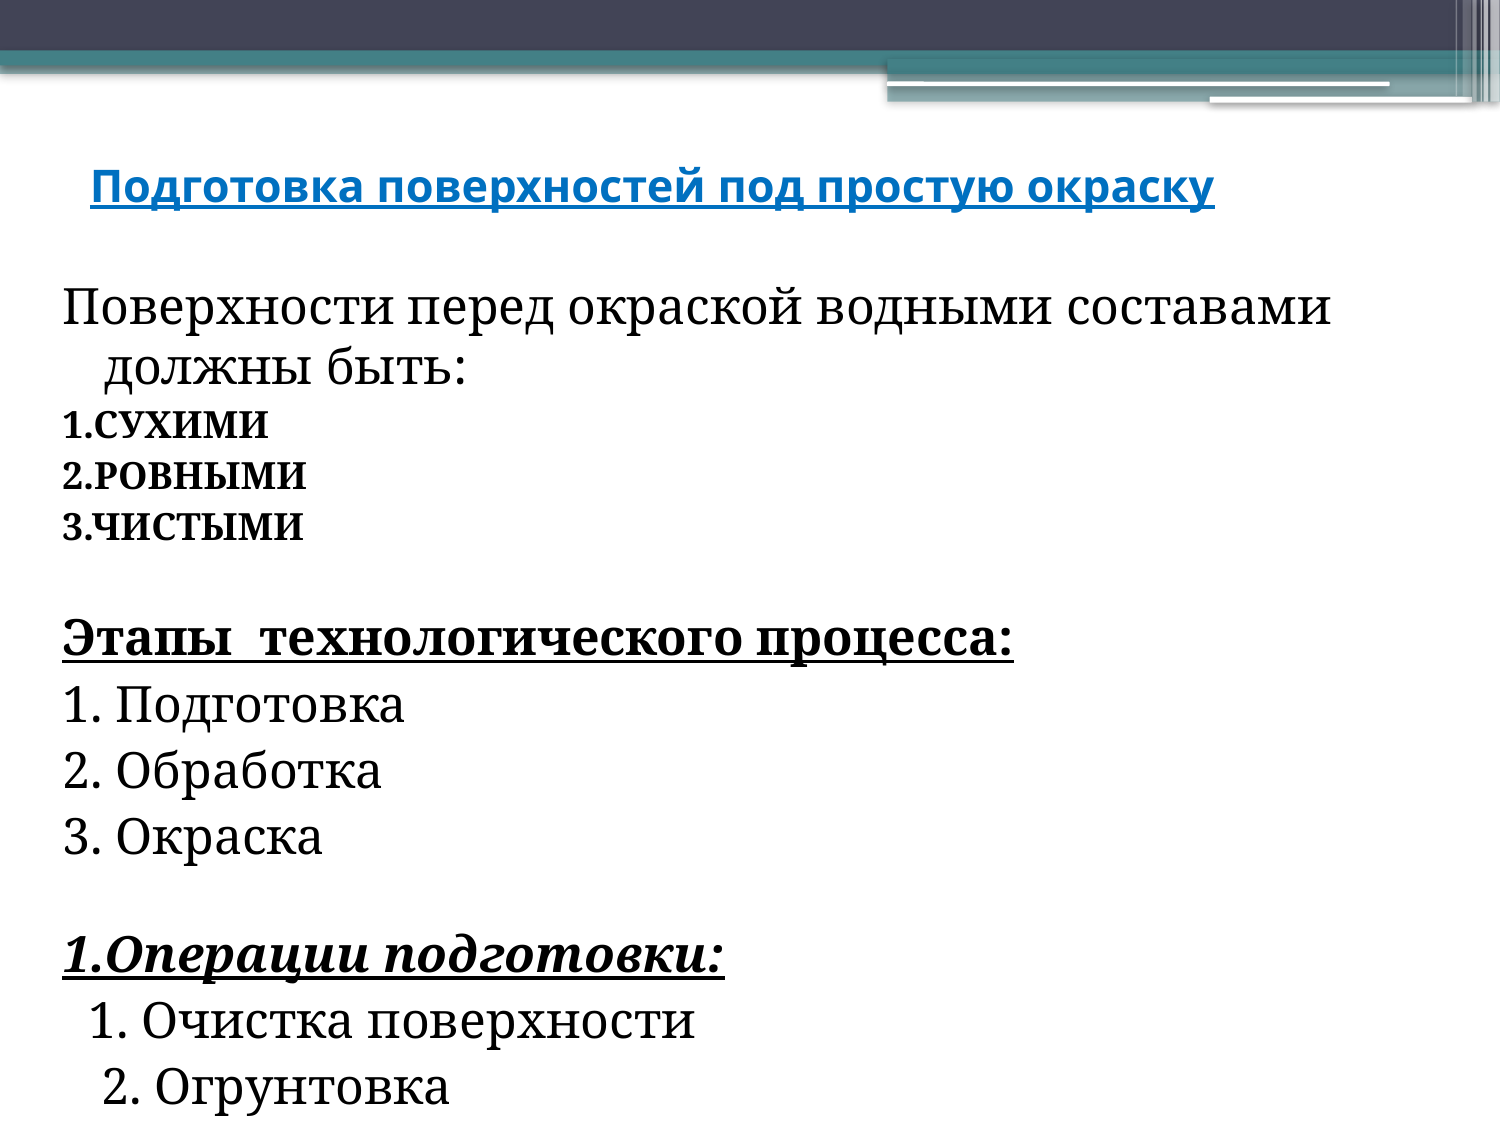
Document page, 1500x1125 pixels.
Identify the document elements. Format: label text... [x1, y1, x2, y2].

list Поверхности перед окраской водными составами должны быть: 1.СУХИМИ 2.РОВНЫМИ 3.ЧИСТЫМИ Этапы технологического процесса: 1. Подготовка 2. Обработка 3. Окраска 1.Операции подготовки: 1. Очистка поверхности 2. Огрунтовка [29, 267, 1471, 1125]
title Подготовка поверхностей под простую окраску [75, 149, 1425, 267]
